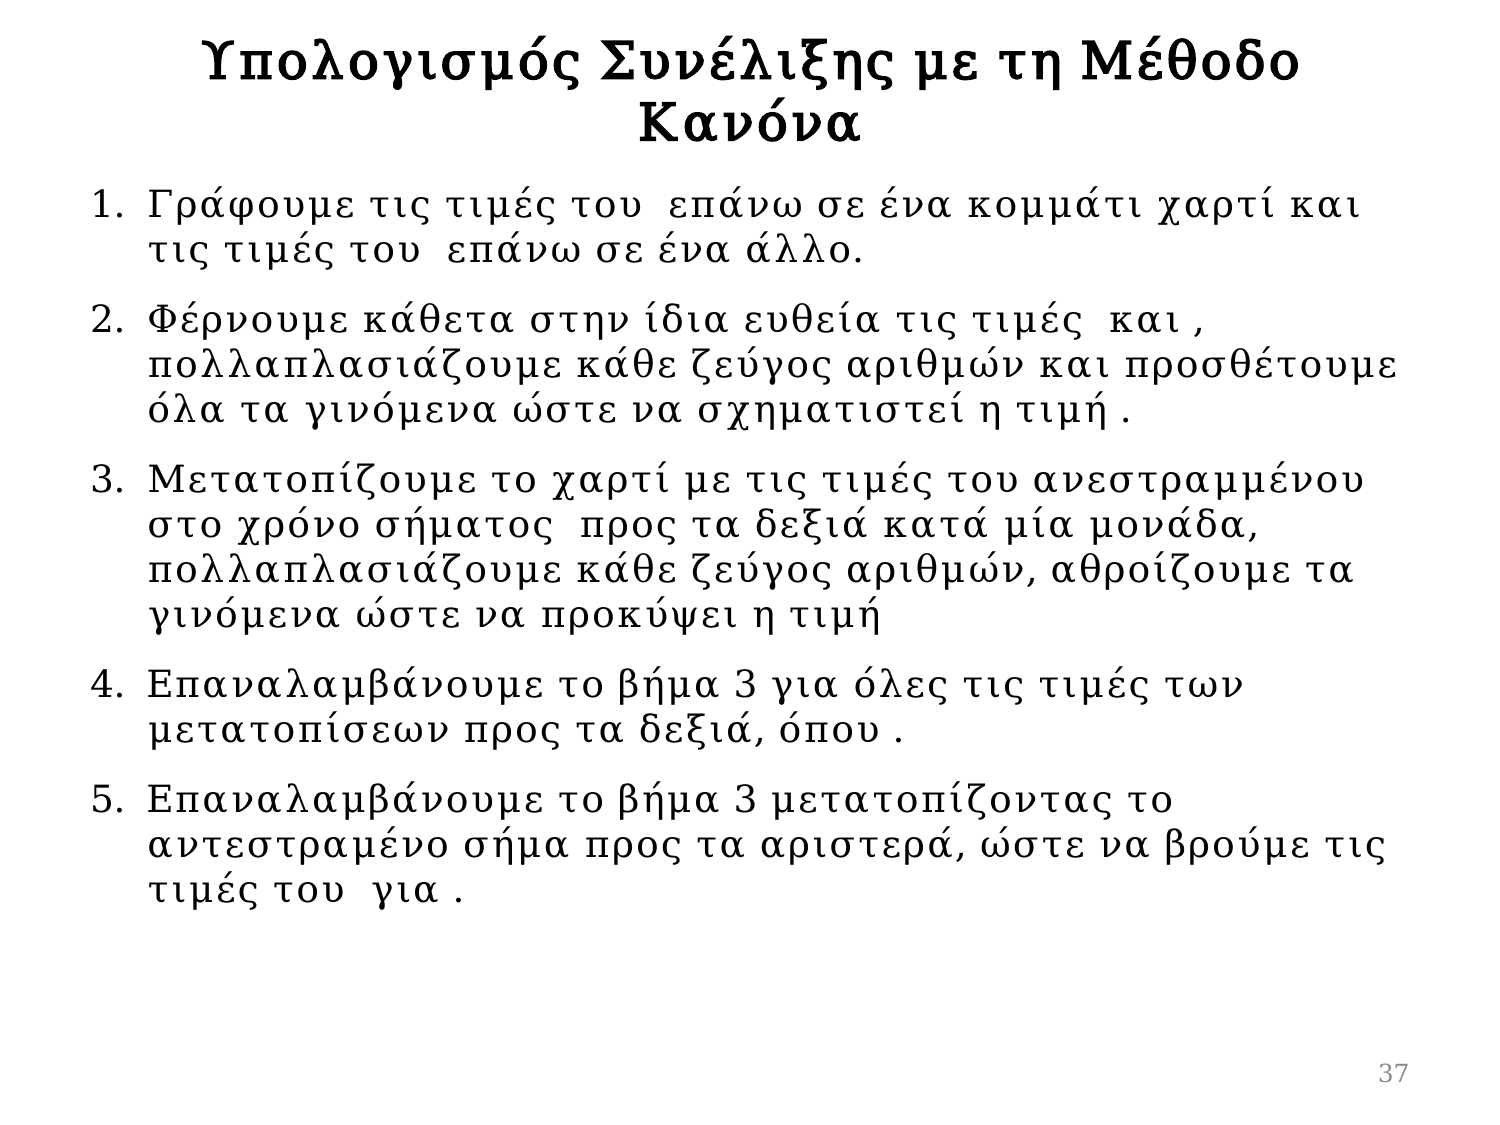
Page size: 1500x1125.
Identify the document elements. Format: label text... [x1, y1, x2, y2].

slide_number 37 [1222, 1042, 1425, 1103]
title Υπολογισμός Συνέλιξης με τη Μέθοδο Κανόνα [75, 19, 1425, 159]
